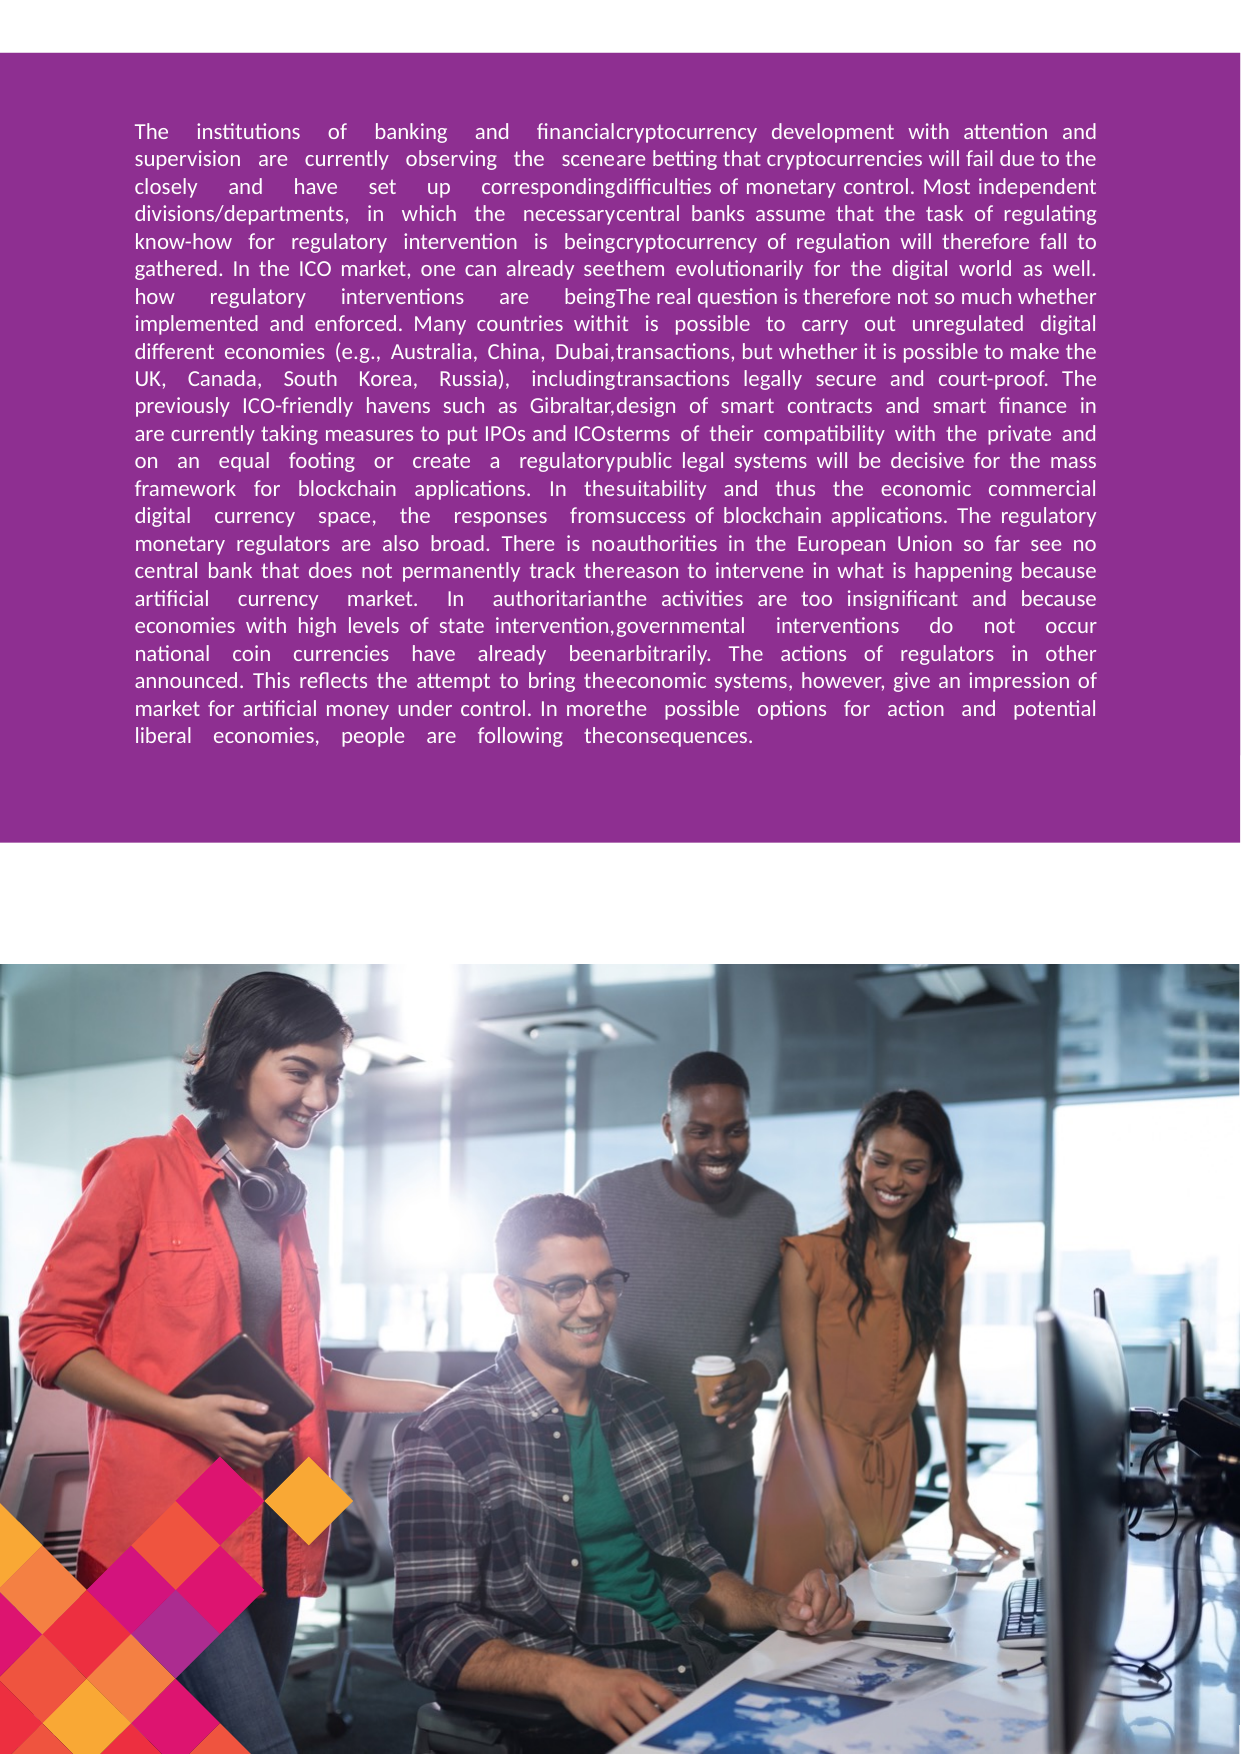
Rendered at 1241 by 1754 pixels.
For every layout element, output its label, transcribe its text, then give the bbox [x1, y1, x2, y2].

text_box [0, 1456, 341, 1754]
text_box [0, 52, 1241, 843]
picture [0, 964, 1241, 1754]
list The institutions of banking and financial supervision are currently observing the scene closely and have set up corresponding divisions/departments, in which the necessary know-how for regulatory intervention is being gathered. In the ICO market, one can already see how regulatory interventions are being implemented and enforced. Many countries with different economies (e.g., Australia, China, Dubai, UK, Canada, South Korea, Russia), including previously ICO-friendly havens such as Gibraltar, are currently taking measures to put IPOs and ICOs on an equal footing or create a regulatory framework for blockchain applications. In the digital currency space, the responses from monetary regulators are also broad. There is no central bank that does not permanently track the artificial currency market. In authoritarian economies with high levels of state intervention, national coin currencies have already been announced. This reflects the attempt to bring the market for artificial money under control. In more liberal economies, people are following the cryptocurrency development with attention and are betting that cryptocurrencies will fail due to the difficulties of monetary control. Most independent central banks assume that the task of regulating cryptocurrency of regulation will therefore fall to them evolutionarily for the digital world as well. The real question is therefore not so much whether it is possible to carry out unregulated digital transactions, but whether it is possible to make the transactions legally secure and court-proof. The design of smart contracts and smart finance in terms of their compatibility with the private and public legal systems will be decisive for the mass suitability and thus the economic commercial success of blockchain applications. The regulatory authorities in the European Union so far see no reason to intervene in what is happening because the activities are too insignificant and because governmental interventions do not occur arbitrarily. The actions of regulators in other economic systems, however, give an impression of the possible options for action and potential consequences. [119, 109, 1113, 780]
